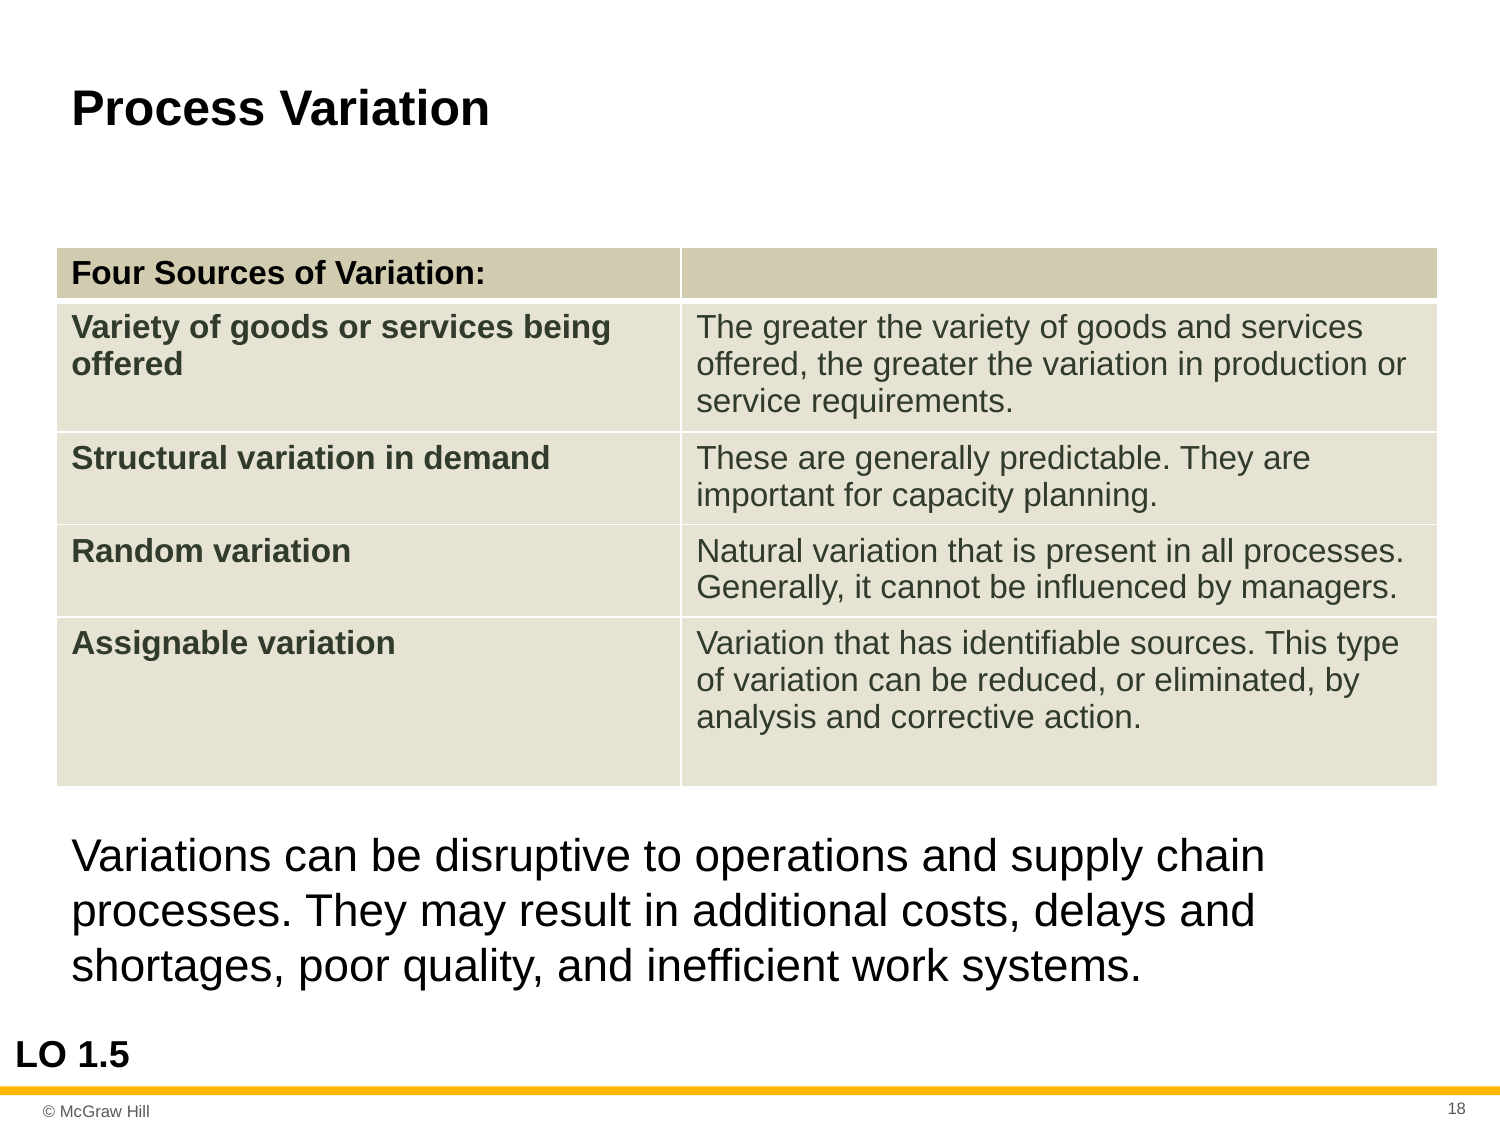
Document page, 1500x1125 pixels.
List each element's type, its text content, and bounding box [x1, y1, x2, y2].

title Process Variation [56, 50, 1444, 162]
list Variations can be disruptive to operations and supply chain processes. They may result in additional costs, delays and shortages, poor quality, and inefficient work systems. [56, 818, 1444, 1007]
list LO 1.5 [0, 1022, 197, 1085]
table_cell Assignable variation [57, 618, 680, 786]
table_header [682, 248, 1437, 298]
table_cell The greater the variety of goods and services offered, the greater the variation in production or service requirements. [682, 304, 1437, 431]
table_cell These are generally predictable. They are important for capacity planning. [682, 433, 1437, 524]
table_cell Variety of goods or services being offered [57, 304, 680, 431]
table_cell Structural variation in demand [57, 433, 680, 524]
table_header Four Sources of Variation: [57, 248, 680, 298]
table_cell Natural variation that is present in all processes. Generally, it cannot be influenced by managers. [682, 525, 1437, 616]
table_cell Variation that has identifiable sources. This type of variation can be reduced, or eliminated, by analysis and corrective action. [682, 618, 1437, 786]
table_cell Random variation [57, 525, 680, 616]
